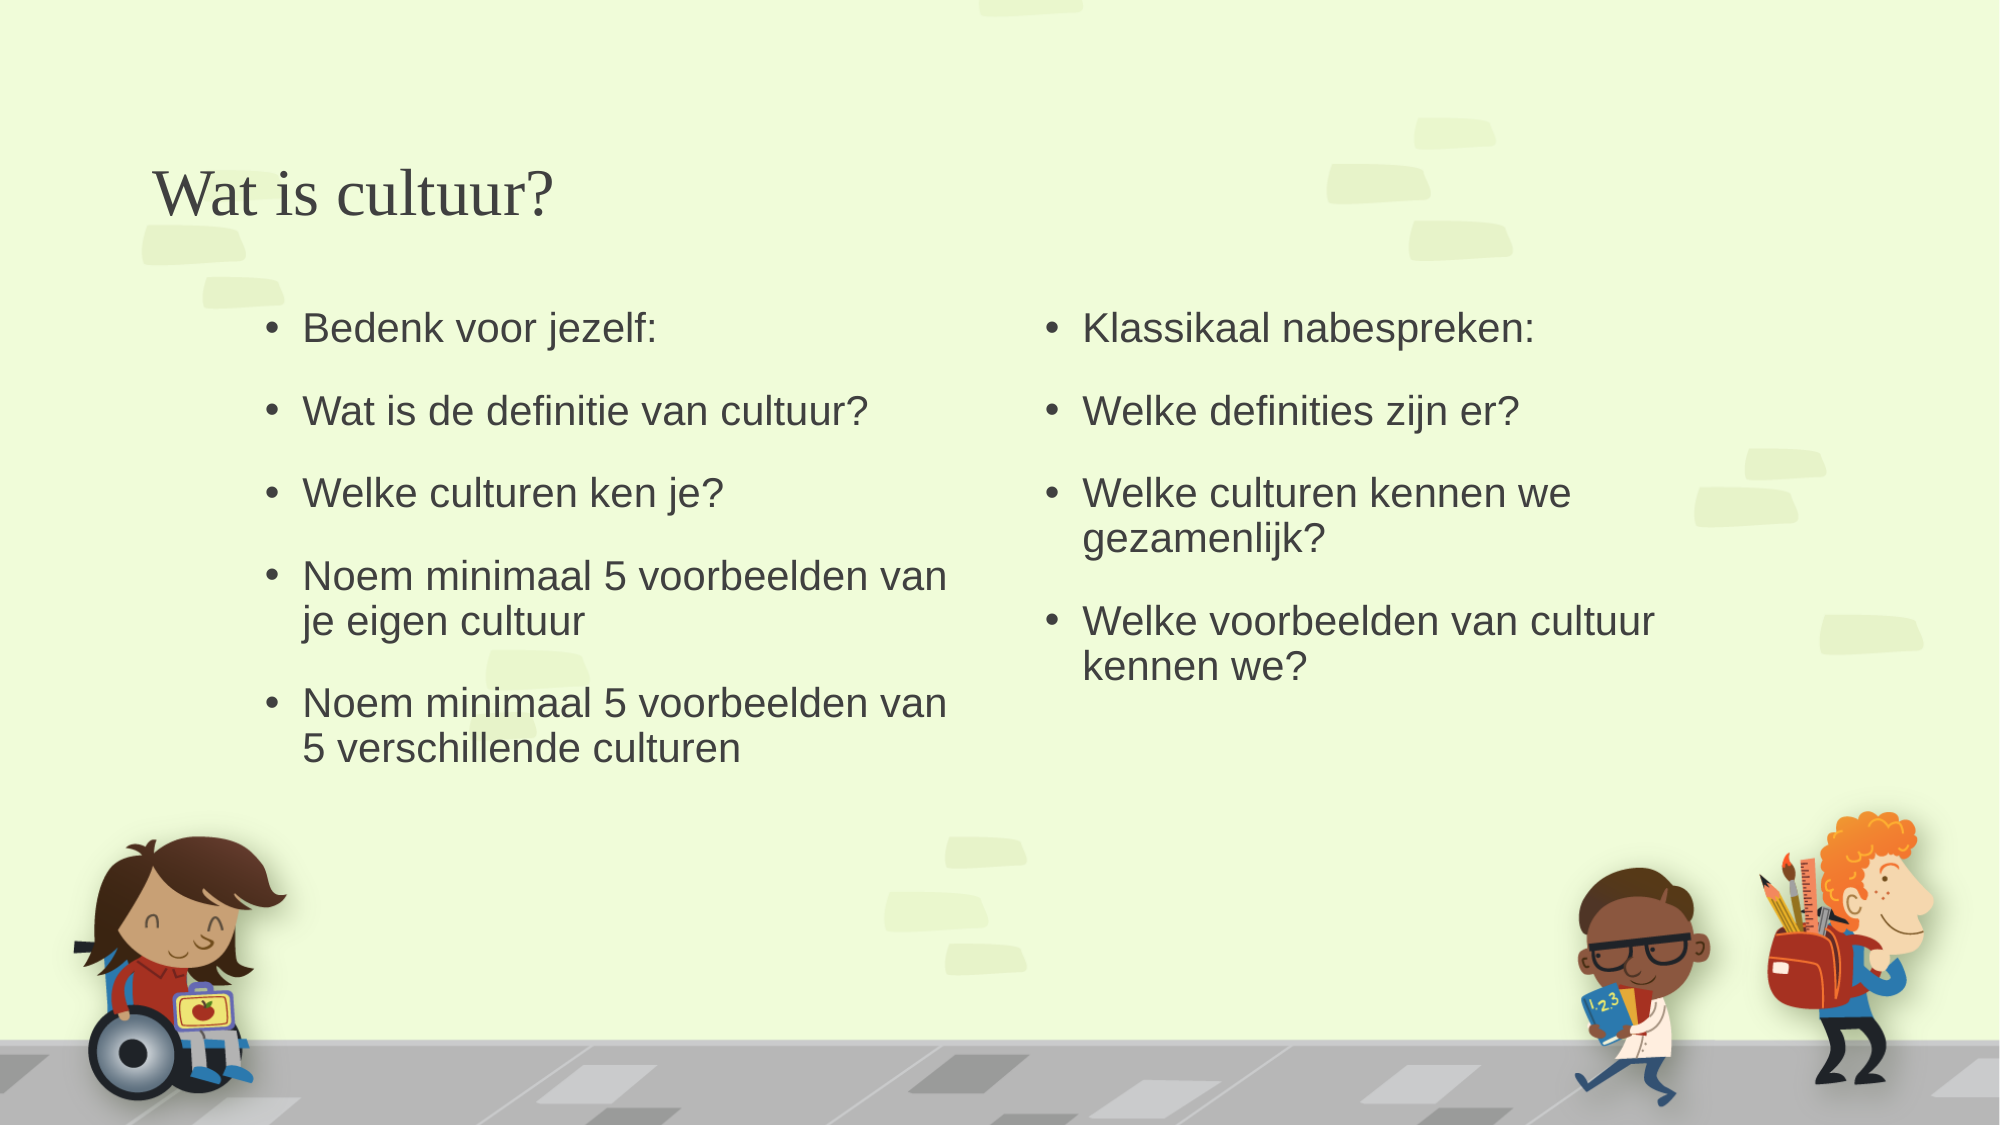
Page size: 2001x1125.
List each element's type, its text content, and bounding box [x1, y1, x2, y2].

title Wat is cultuur? [137, 59, 1750, 238]
list Klassikaal nabespreken: Welke definities zijn er? Welke culturen kennen we gezamenlijk? Welke voorbeelden van cultuur kennen we? [1029, 299, 1750, 870]
picture [0, 0, 2000, 1125]
list Bedenk voor jezelf: Wat is de definitie van cultuur? Welke culturen ken je? Noem minimaal 5 voorbeelden van je eigen cultuur Noem minimaal 5 voorbeelden van 5 verschillende culturen [249, 299, 970, 870]
